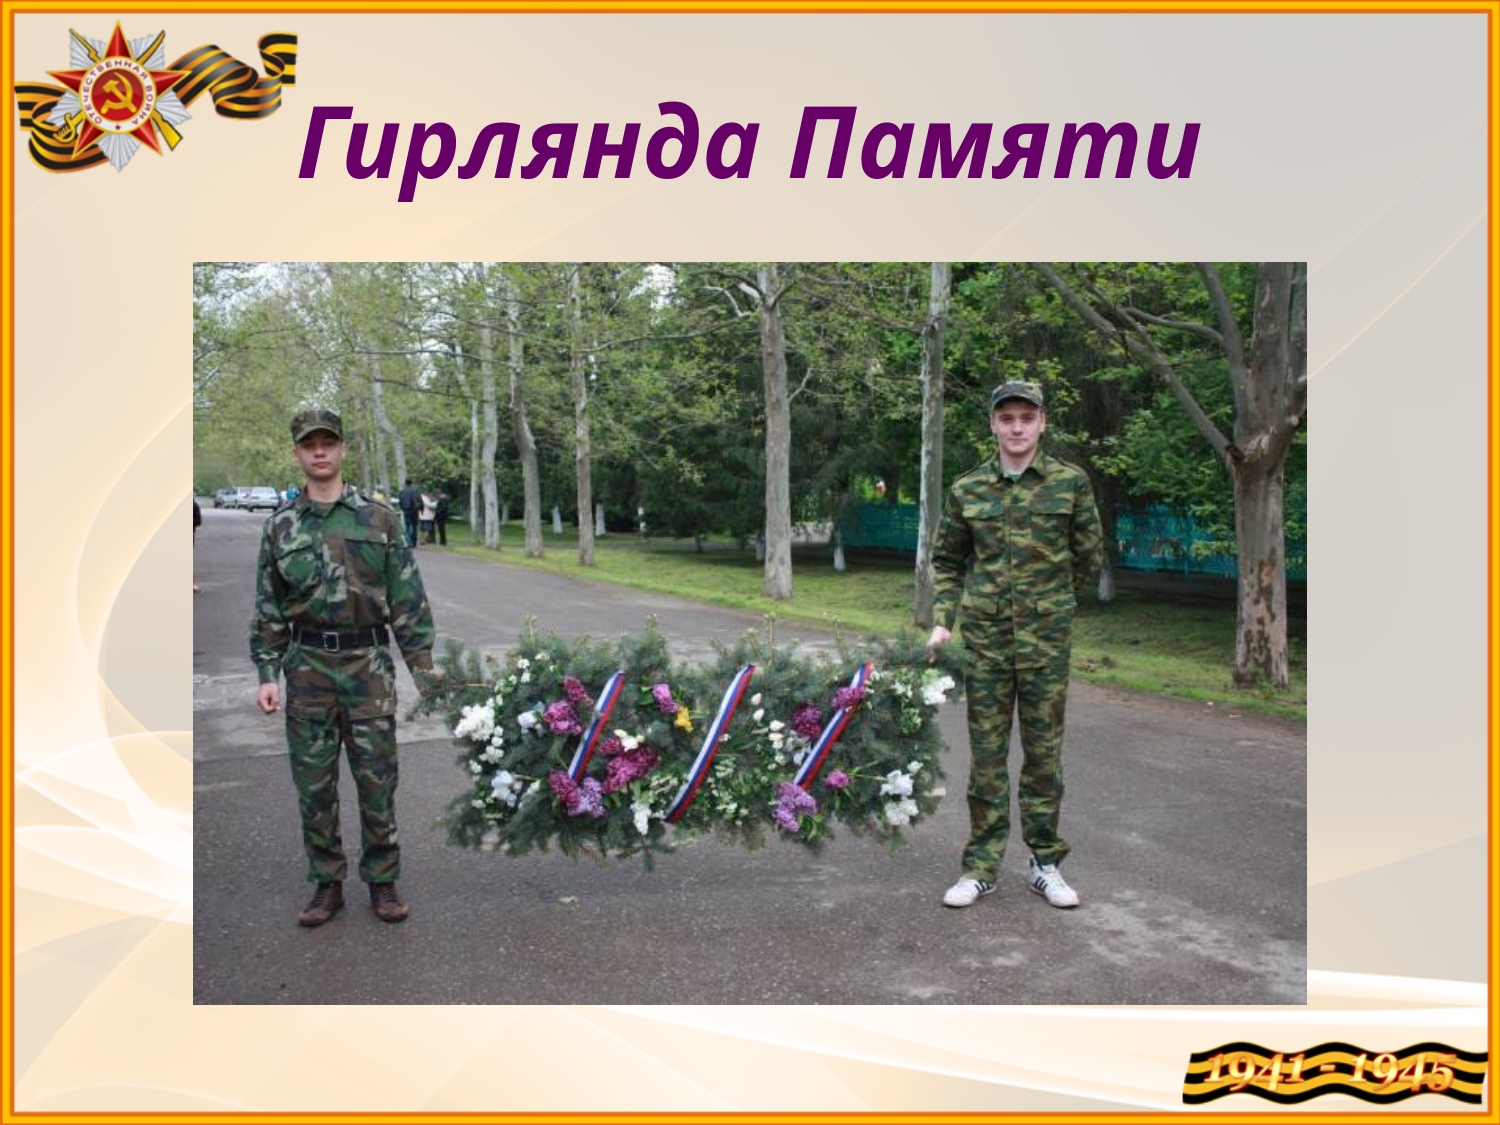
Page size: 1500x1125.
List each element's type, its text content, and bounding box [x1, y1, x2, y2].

picture [0, 0, 1500, 1125]
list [192, 262, 1307, 1006]
title Гирлянда Памяти [74, 44, 1426, 233]
